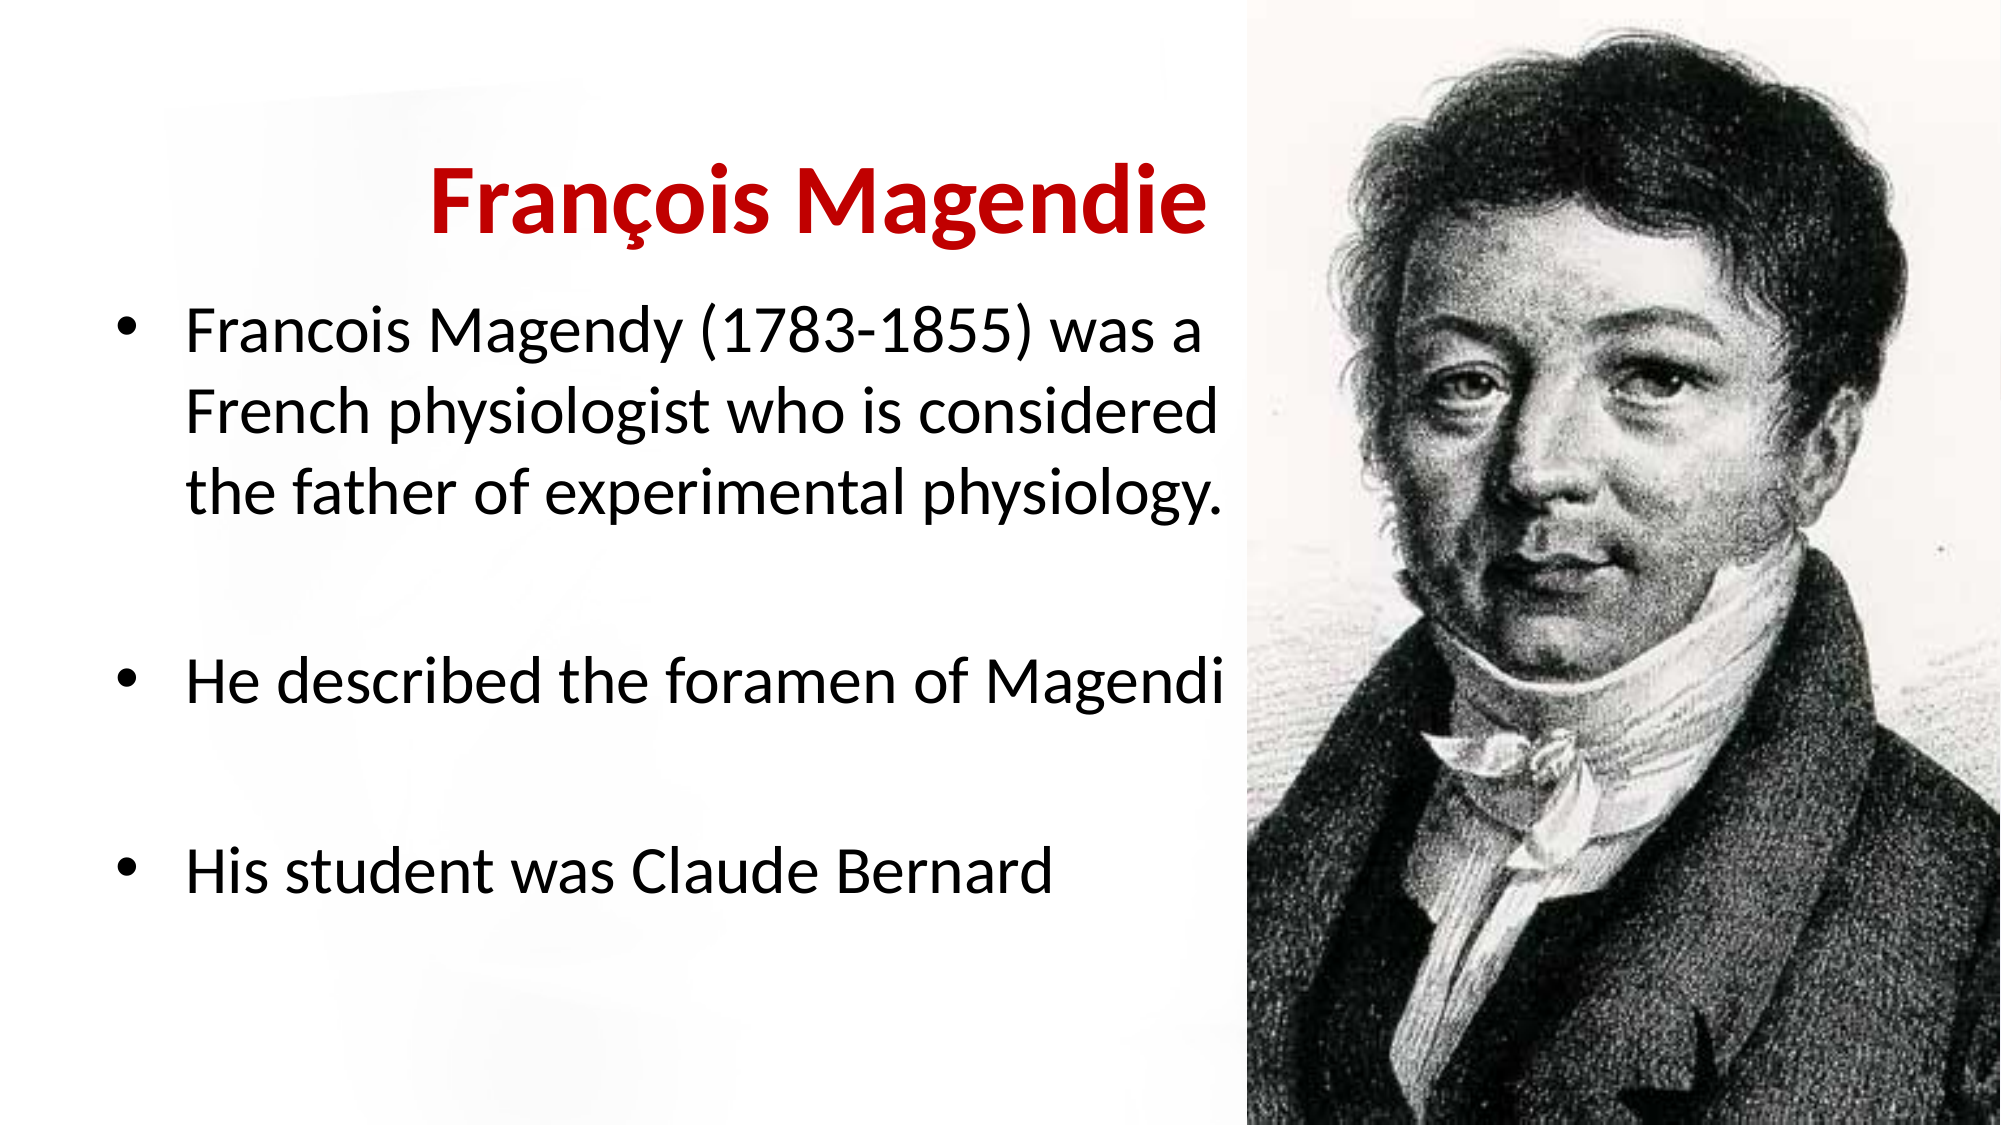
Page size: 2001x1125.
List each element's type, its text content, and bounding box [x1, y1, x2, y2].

title François Magendie [99, 110, 1242, 278]
picture [0, 0, 2001, 1125]
list Francois Magendy (1783-1855) was a French physiologist who is considered the father of experimental physiology. He described the foramen of Magendi His student was Claude Bernard [100, 277, 1242, 1068]
